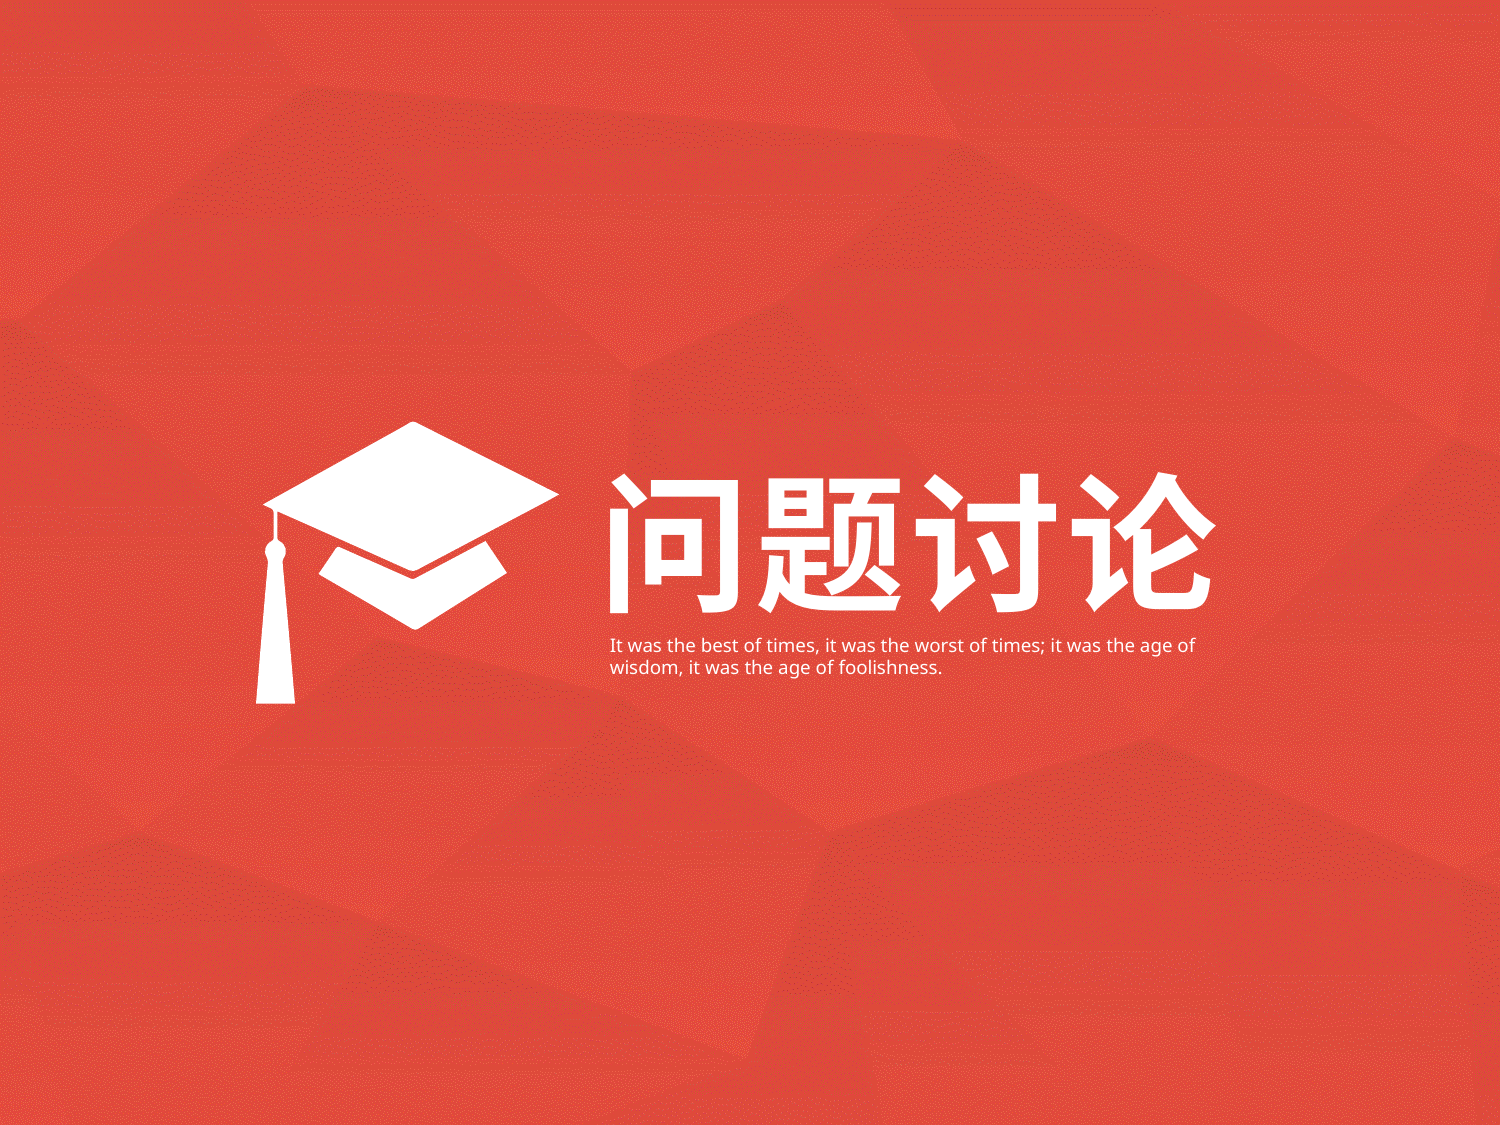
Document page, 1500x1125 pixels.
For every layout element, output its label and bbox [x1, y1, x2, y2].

text_box [255, 421, 1245, 704]
picture [0, 0, 1500, 1125]
